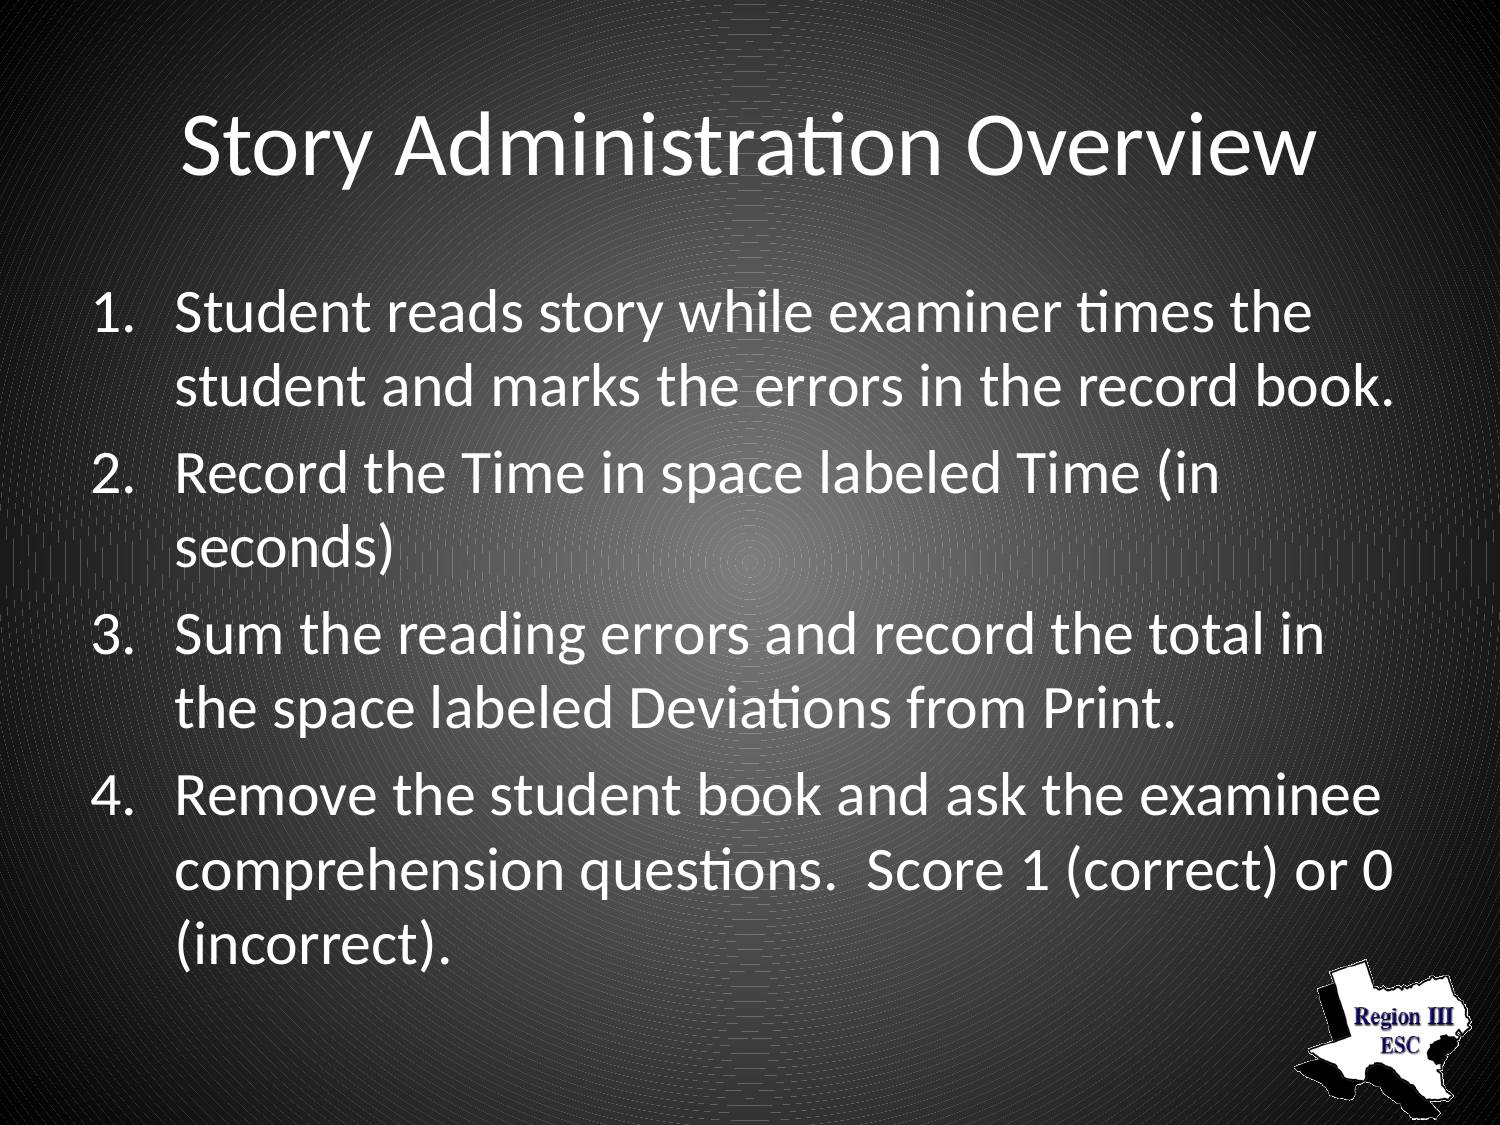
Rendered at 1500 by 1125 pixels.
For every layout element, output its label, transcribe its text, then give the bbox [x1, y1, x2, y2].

picture [1293, 957, 1473, 1121]
title Story Administration Overview [75, 45, 1425, 233]
list Student reads story while examiner times the student and marks the errors in the record book. Record the Time in space labeled Time (in seconds) Sum the reading errors and record the total in the space labeled Deviations from Print. Remove the student book and ask the examinee comprehension questions. Score 1 (correct) or 0 (incorrect). [75, 262, 1425, 1005]
footer [512, 1042, 988, 1103]
